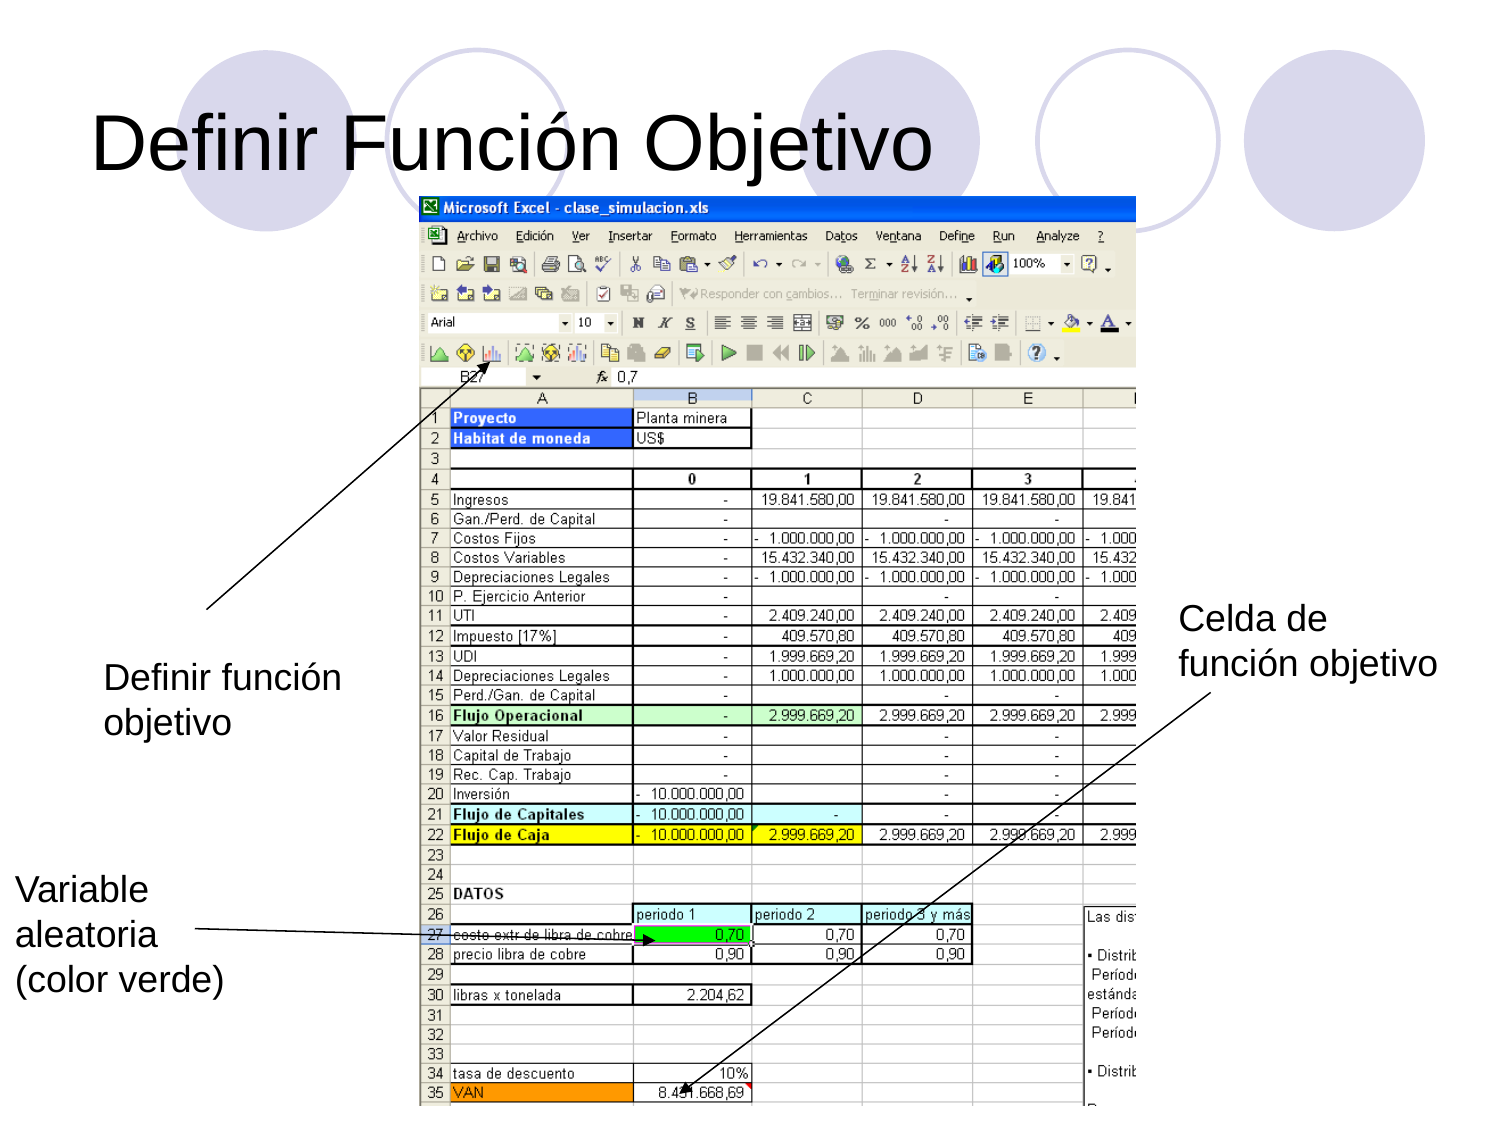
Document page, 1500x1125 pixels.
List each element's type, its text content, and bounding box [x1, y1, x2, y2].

text_box Variable aleatoria (color verde) [0, 857, 266, 1008]
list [418, 196, 1136, 1107]
text_box Definir función objetivo [88, 645, 396, 750]
title Definir Función Objetivo [74, 44, 1426, 233]
text_box Celda de función objetivo [1163, 586, 1471, 691]
